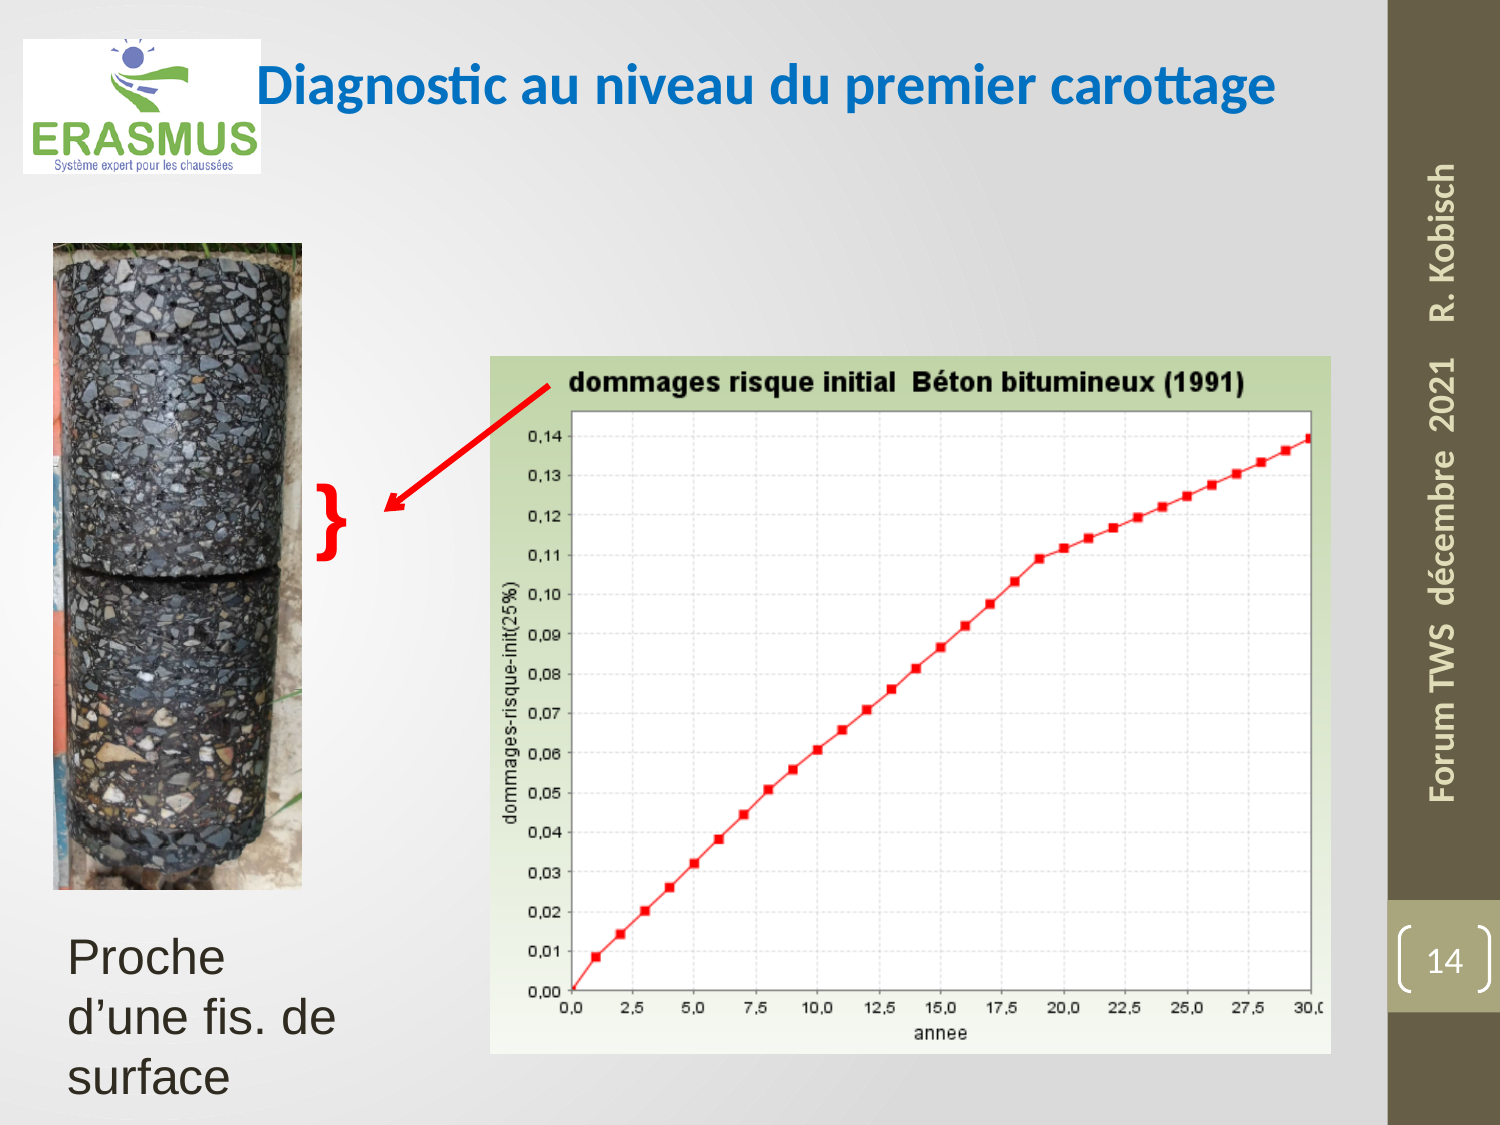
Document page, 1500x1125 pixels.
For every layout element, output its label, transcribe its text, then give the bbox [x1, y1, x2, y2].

text_box Proche d’une fis. de surface [53, 916, 360, 1112]
slide_number 14 [1397, 924, 1492, 994]
text_box Diagnostic au niveau du premier carottage [272, 39, 1400, 125]
text_box } [313, 453, 360, 569]
picture [23, 38, 262, 175]
footer Forum TWS décembre 2021 R. Kobisch [1408, 78, 1469, 889]
picture [52, 243, 302, 891]
picture [489, 355, 1332, 1054]
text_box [383, 384, 550, 513]
